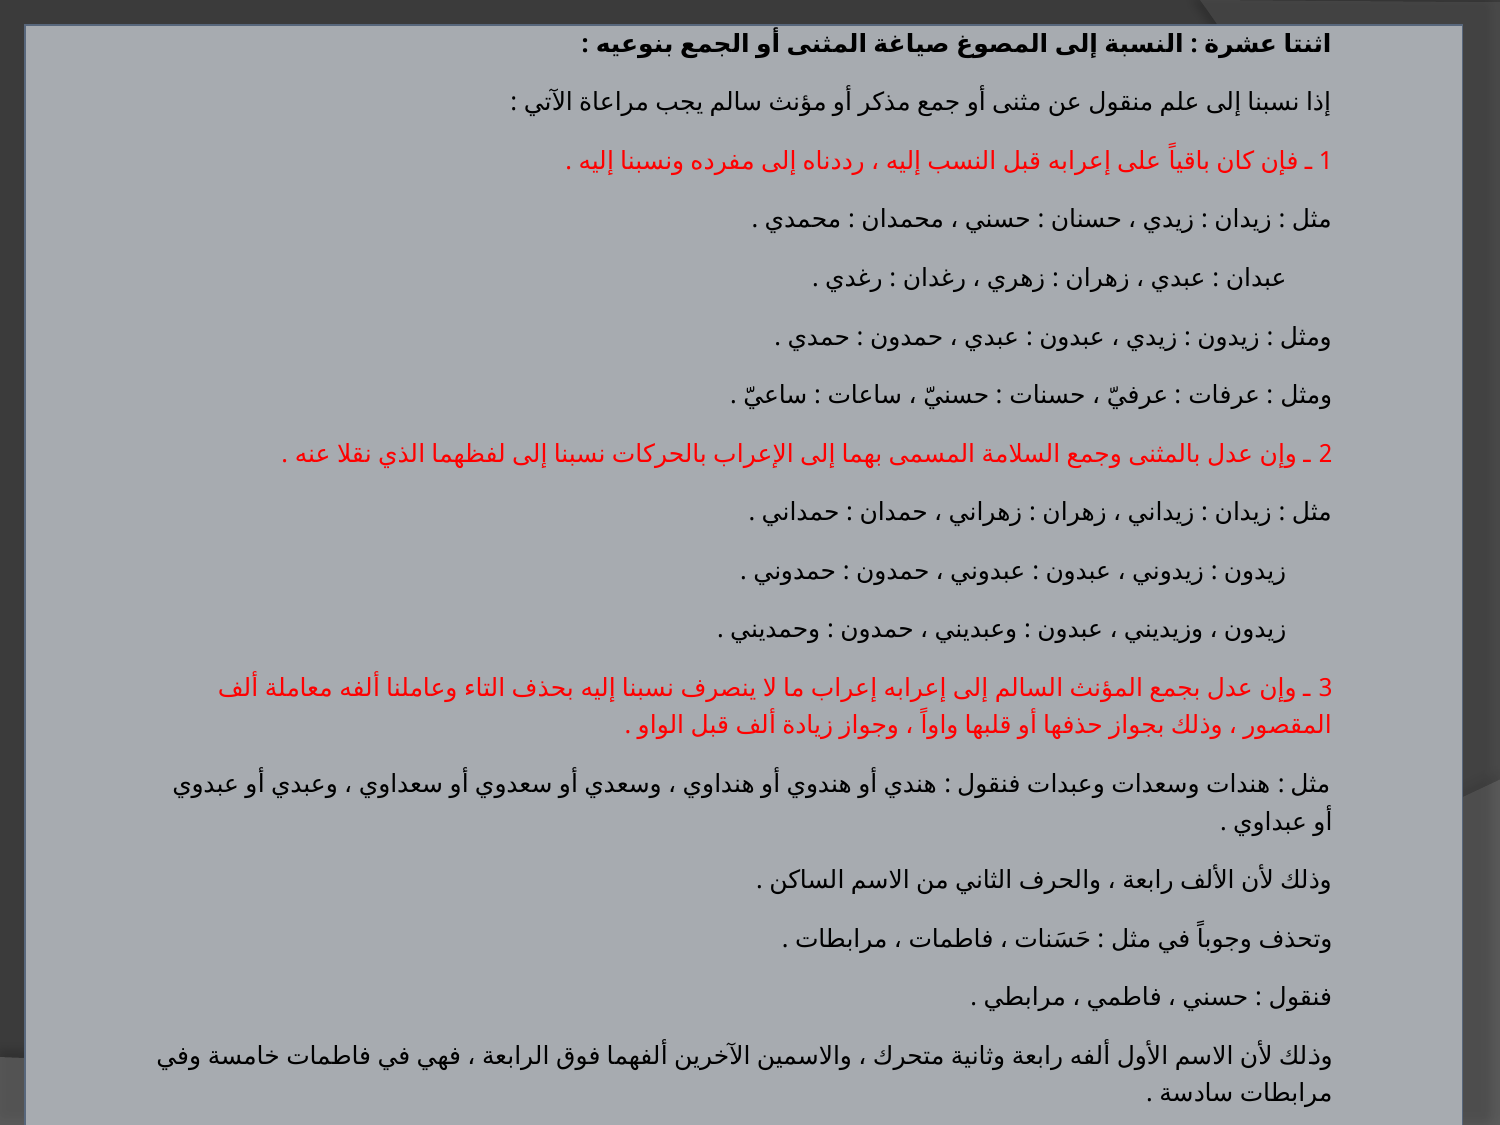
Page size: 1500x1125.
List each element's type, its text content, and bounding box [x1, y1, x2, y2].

table_header اثنتا عشرة : النسبة إلى المصوغ صياغة المثنى أو الجمع بنوعيه : إذا نسبنا إلى علم منقول عن مثنى أو جمع مذكر أو مؤنث سالم يجب مراعاة الآتي : 1 ـ فإن كان باقياً على إعرابه قبل النسب إليه ، رددناه إلى مفرده ونسبنا إليه . مثل : زيدان : زيدي ، حسنان : حسني ، محمدان : محمدي . عبدان : عبدي ، زهران : زهري ، رغدان : رغدي . ومثل : زيدون : زيدي ، عبدون : عبدي ، حمدون : حمدي . ومثل : عرفات : عرفيّ ، حسنات : حسنيّ ، ساعات : ساعيّ . 2 ـ وإن عدل بالمثنى وجمع السلامة المسمى بهما إلى الإعراب بالحركات نسبنا إلى لفظهما الذي نقلا عنه . مثل : زيدان : زيداني ، زهران : زهراني ، حمدان : حمداني . زيدون : زيدوني ، عبدون : عبدوني ، حمدون : حمدوني . زيدون ، وزيديني ، عبدون : وعبديني ، حمدون : وحمديني . 3 ـ وإن عدل بجمع المؤنث السالم إلى إعرابه إعراب ما لا ينصرف نسبنا إليه بحذف التاء وعاملنا ألفه معاملة ألف المقصور ، وذلك بجواز حذفها أو قلبها واواً ، وجواز زيادة ألف قبل الواو . مثل : هندات وسعدات وعبدات فنقول : هندي أو هندوي أو هنداوي ، وسعدي أو سعدوي أو سعداوي ، وعبدي أو عبدوي أو عبداوي . وذلك لأن الألف رابعة ، والحرف الثاني من الاسم الساكن . وتحذف وجوباً في مثل : حَسَنات ، فاطمات ، مرابطات . فنقول : حسني ، فاطمي ، مرابطي . وذلك لأن الاسم الأول ألفه رابعة وثانية متحرك ، والاسمين الآخرين ألفهما فوق الرابعة ، فهي في فاطمات خامسة وفي مرابطات سادسة . [26, 26, 1462, 1125]
